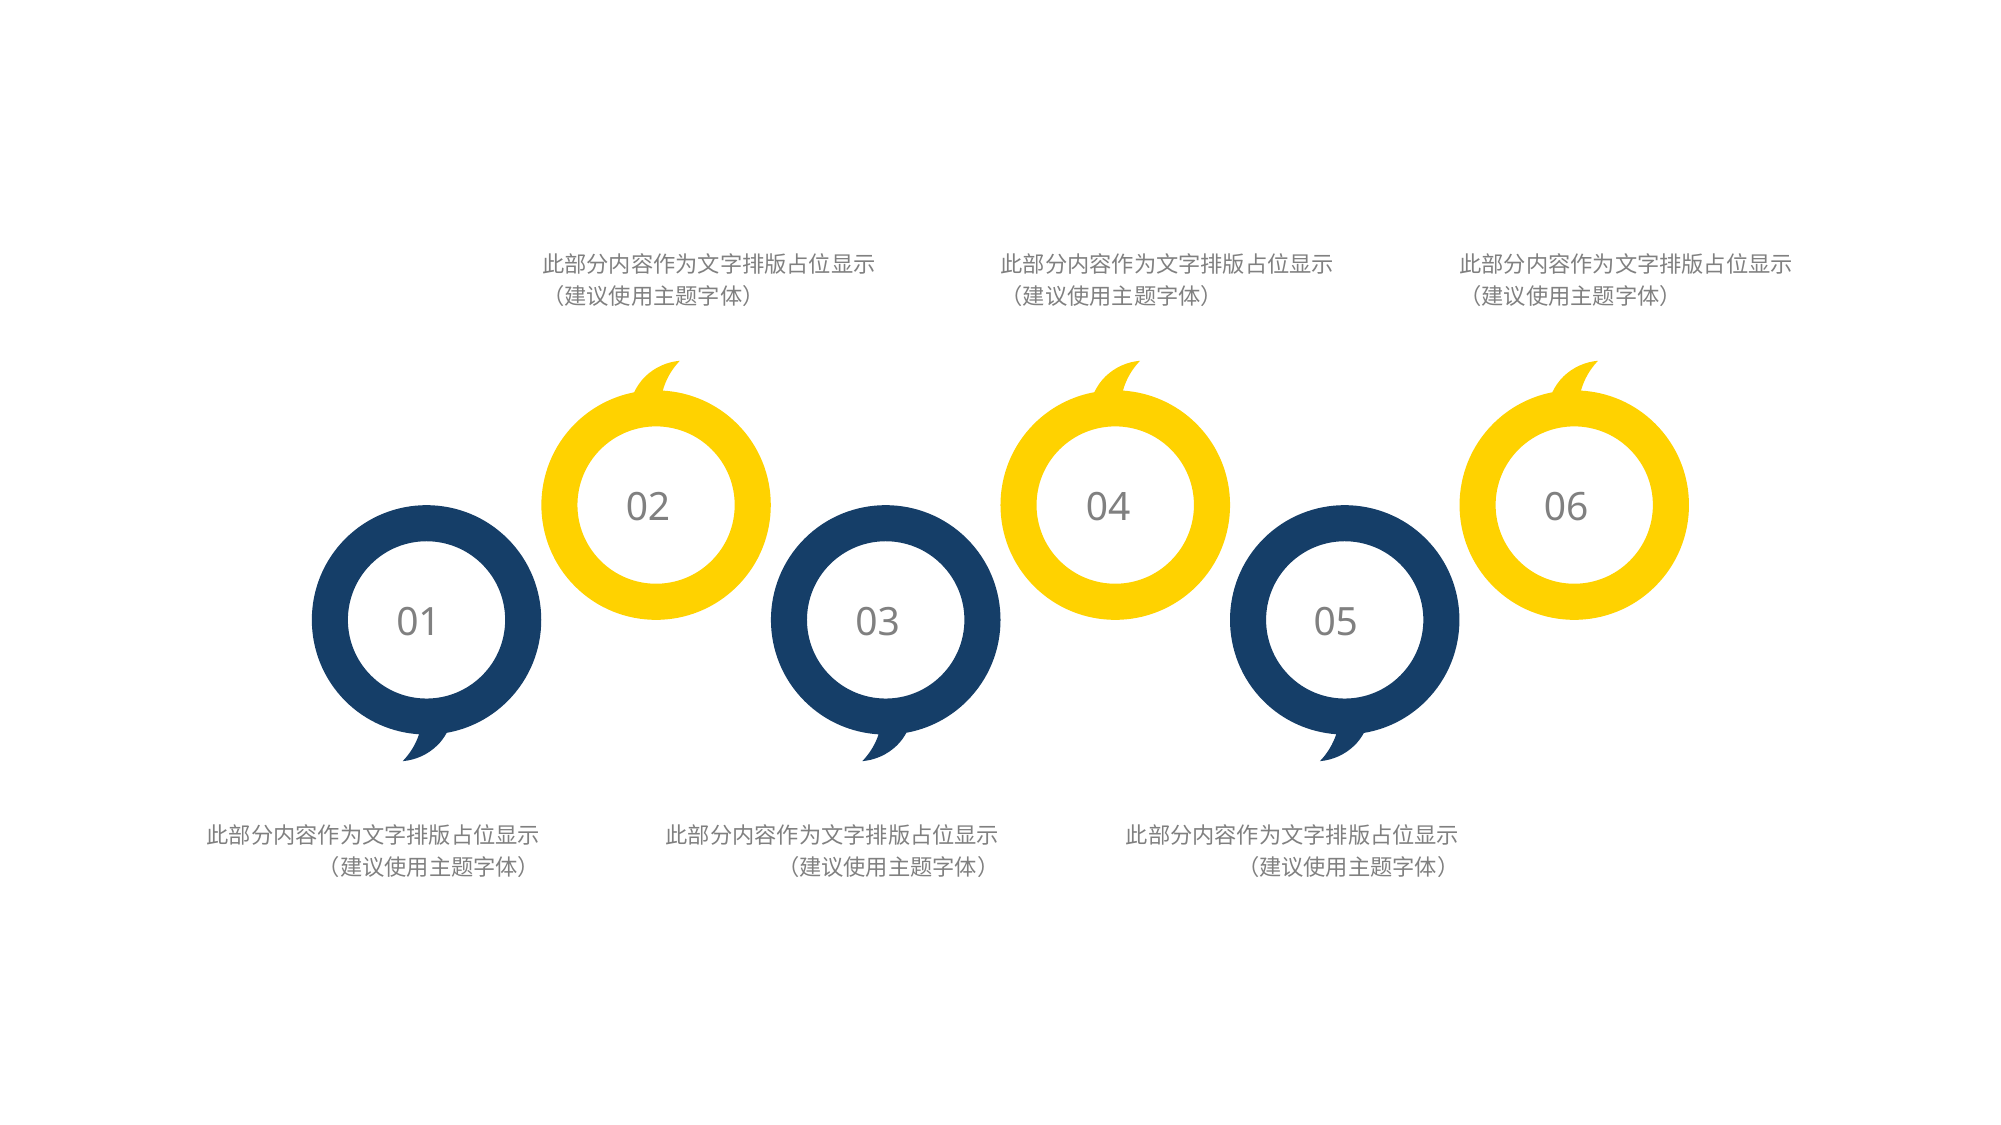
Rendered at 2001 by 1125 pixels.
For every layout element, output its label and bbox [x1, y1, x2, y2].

text_box [197, 505, 542, 918]
text_box [656, 505, 1001, 918]
text_box [1116, 505, 1460, 918]
text_box [541, 207, 886, 620]
text_box [1459, 207, 1803, 620]
text_box [1000, 207, 1344, 620]
